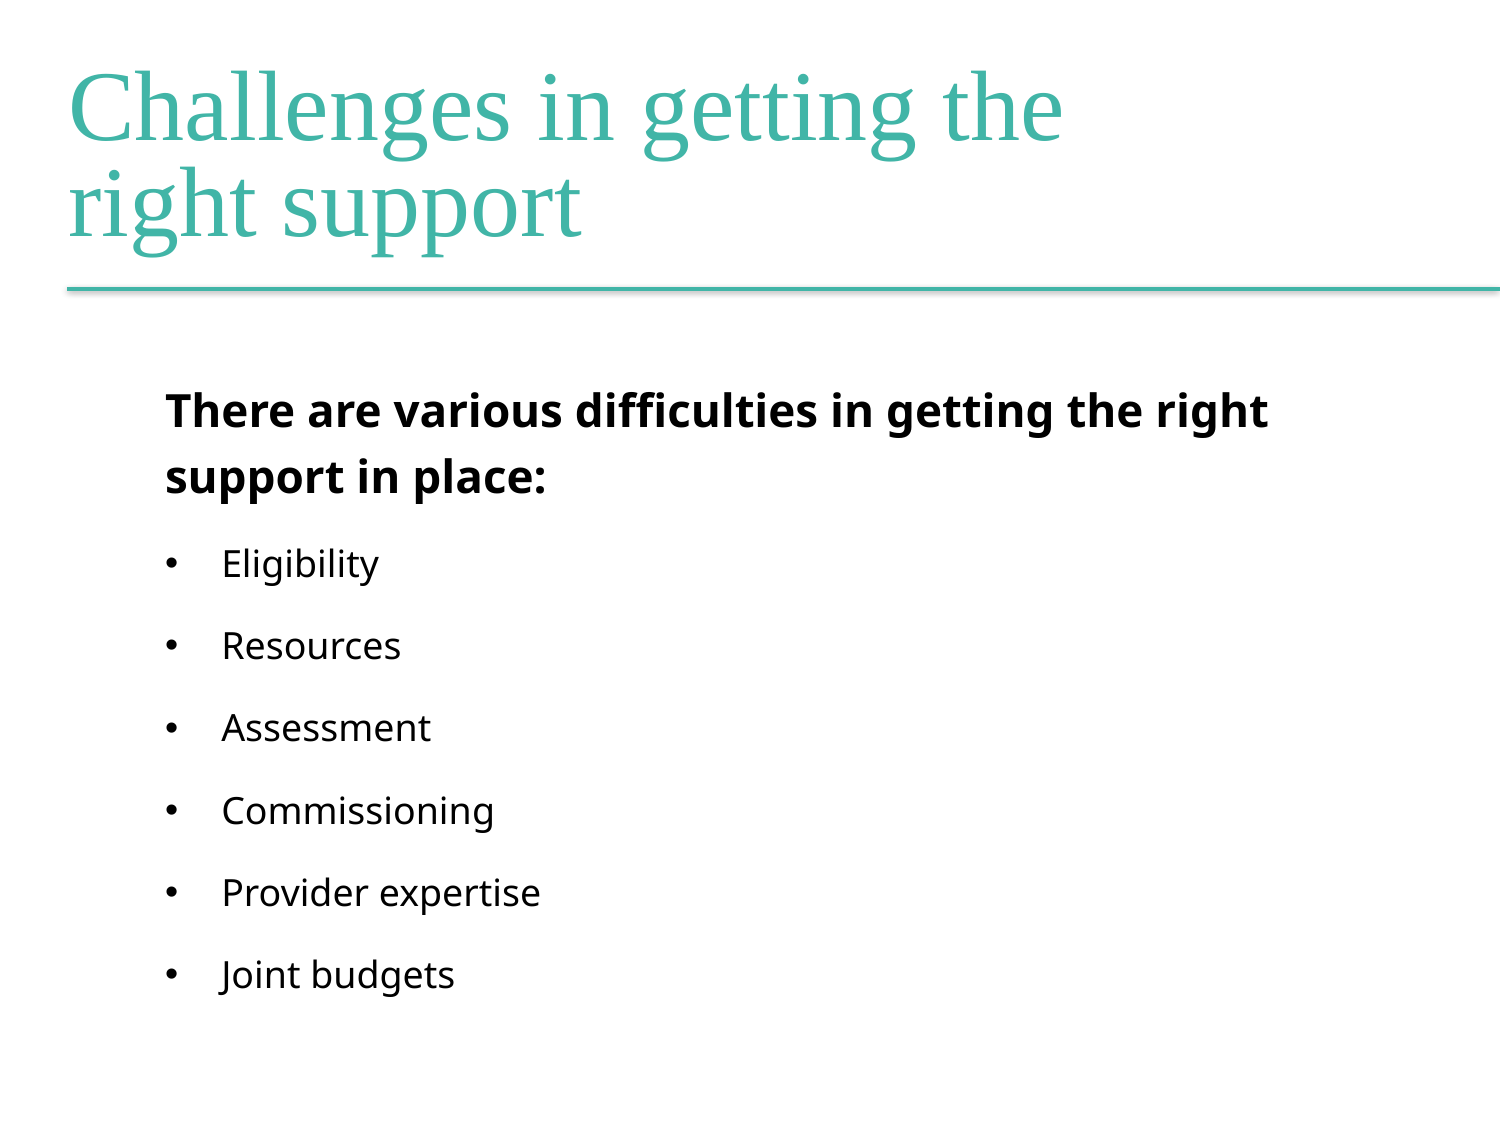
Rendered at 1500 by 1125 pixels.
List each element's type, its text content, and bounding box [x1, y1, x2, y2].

list There are various difficulties in getting the right support in place: Eligibility Resources Assessment Commissioning Provider expertise Joint budgets [150, 363, 1350, 1106]
text_box Challenges in getting the right support [53, 15, 1265, 304]
